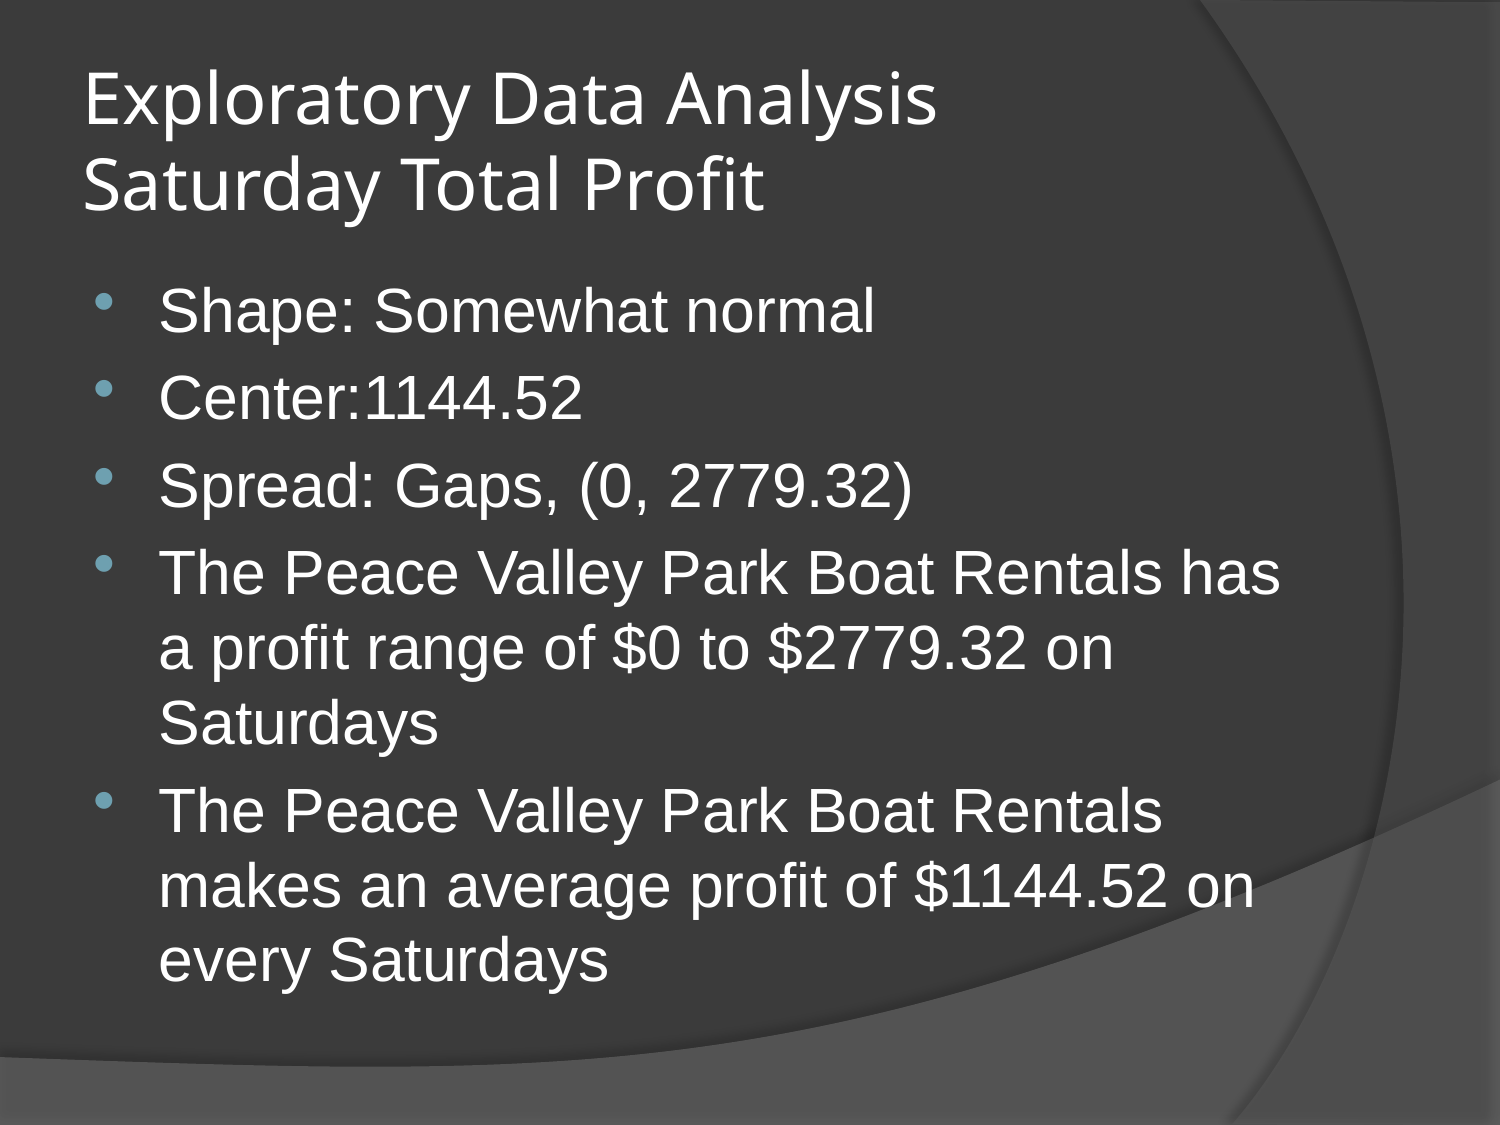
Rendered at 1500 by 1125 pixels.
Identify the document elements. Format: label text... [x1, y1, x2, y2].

title Exploratory Data Analysis Saturday Total Profit [75, 45, 1300, 233]
list Shape: Somewhat normal Center:1144.52 Spread: Gaps, (0, 2779.32) The Peace Valley Park Boat Rentals has a profit range of $0 to $2779.32 on Saturdays The Peace Valley Park Boat Rentals makes an average profit of $1144.52 on every Saturdays [75, 262, 1300, 1005]
